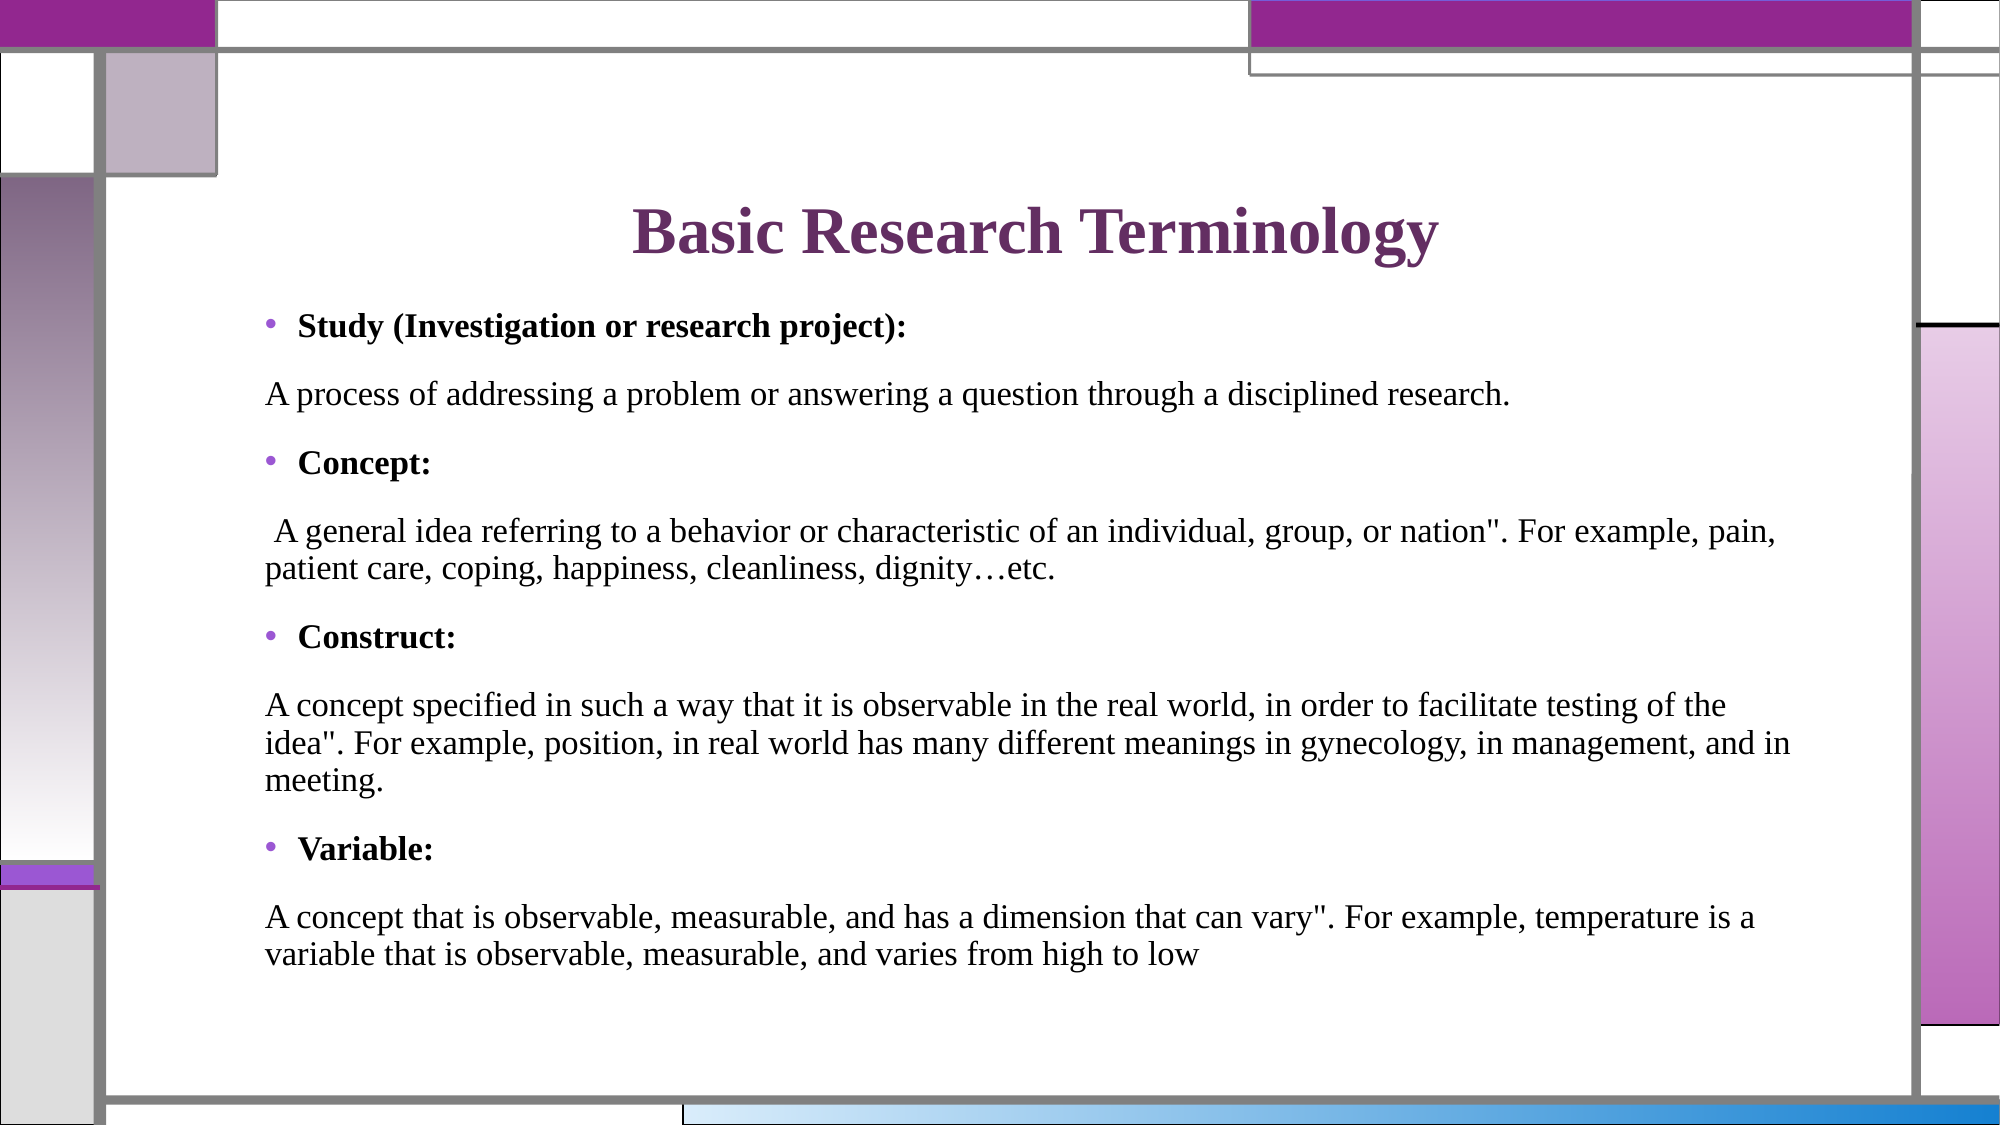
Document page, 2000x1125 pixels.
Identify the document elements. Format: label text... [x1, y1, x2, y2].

title Basic Research Terminology [249, 87, 1825, 275]
list Study (Investigation or research project): A process of addressing a problem or answering a question through a disciplined research. Concept: A general idea referring to a behavior or characteristic of an individual, group, or nation". For example, pain, patient care, coping, happiness, cleanliness, dignity…etc. Construct: A concept specified in such a way that it is observable in the real world, in order to facilitate testing of the idea". For example, position, in real world has many different meanings in gynecology, in management, and in meeting. Variable: A concept that is observable, measurable, and has a dimension that can vary". For example, temperature is a variable that is observable, measurable, and varies from high to low [249, 299, 1825, 988]
